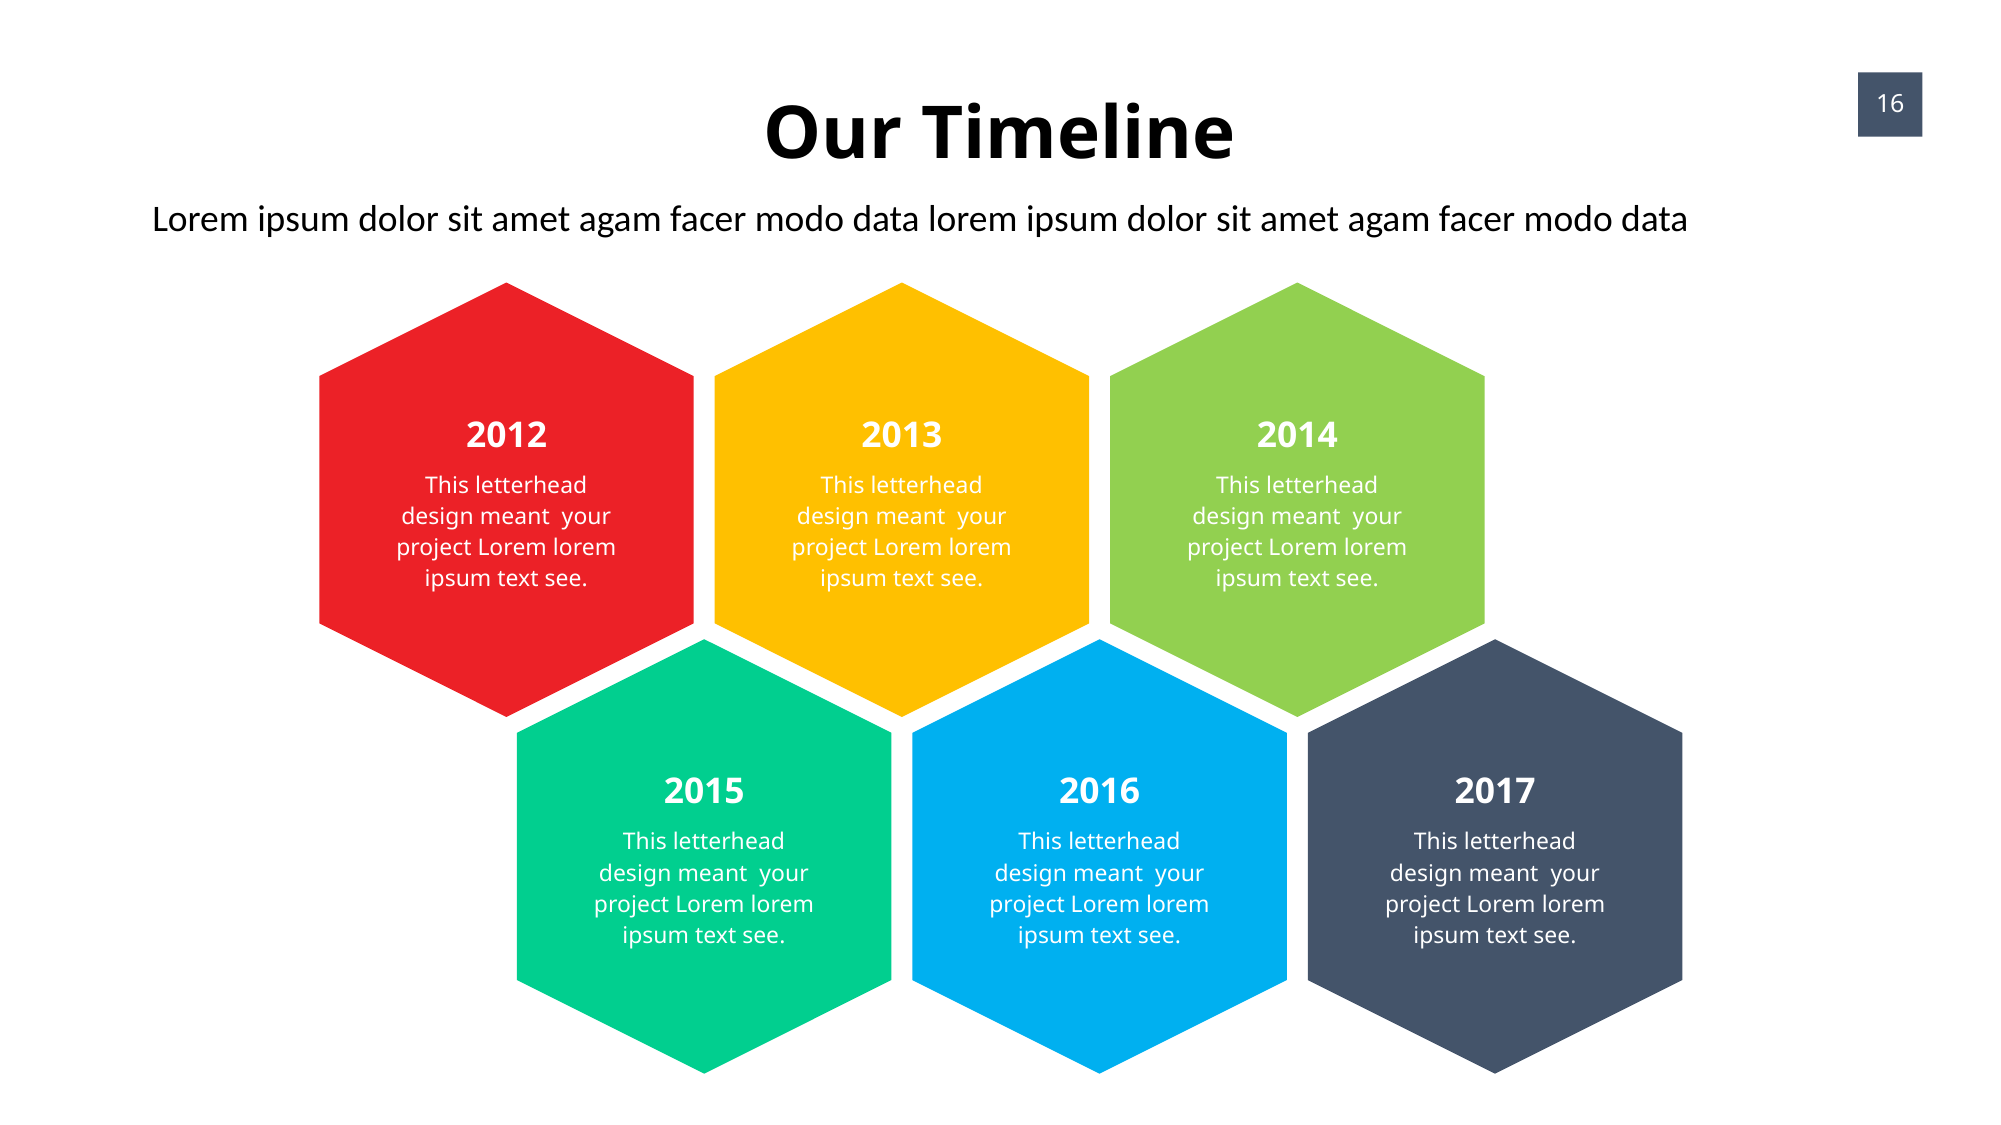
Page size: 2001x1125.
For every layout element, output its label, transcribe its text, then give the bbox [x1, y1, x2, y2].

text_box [1165, 398, 1430, 601]
slide_number 16 [1863, 78, 1927, 130]
text_box [713, 281, 1091, 719]
text_box [318, 281, 695, 719]
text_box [374, 398, 639, 601]
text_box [967, 755, 1232, 958]
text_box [572, 755, 836, 958]
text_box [770, 398, 1034, 601]
title Our Timeline [137, 78, 1863, 186]
subtitle Lorem ipsum dolor sit amet agam facer modo data lorem ipsum dolor sit amet agam facer modo data [137, 186, 1863, 227]
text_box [1363, 755, 1627, 958]
text_box [1109, 281, 1486, 719]
text_box [1306, 638, 1684, 1075]
text_box [515, 638, 893, 1075]
text_box [911, 638, 1288, 1075]
